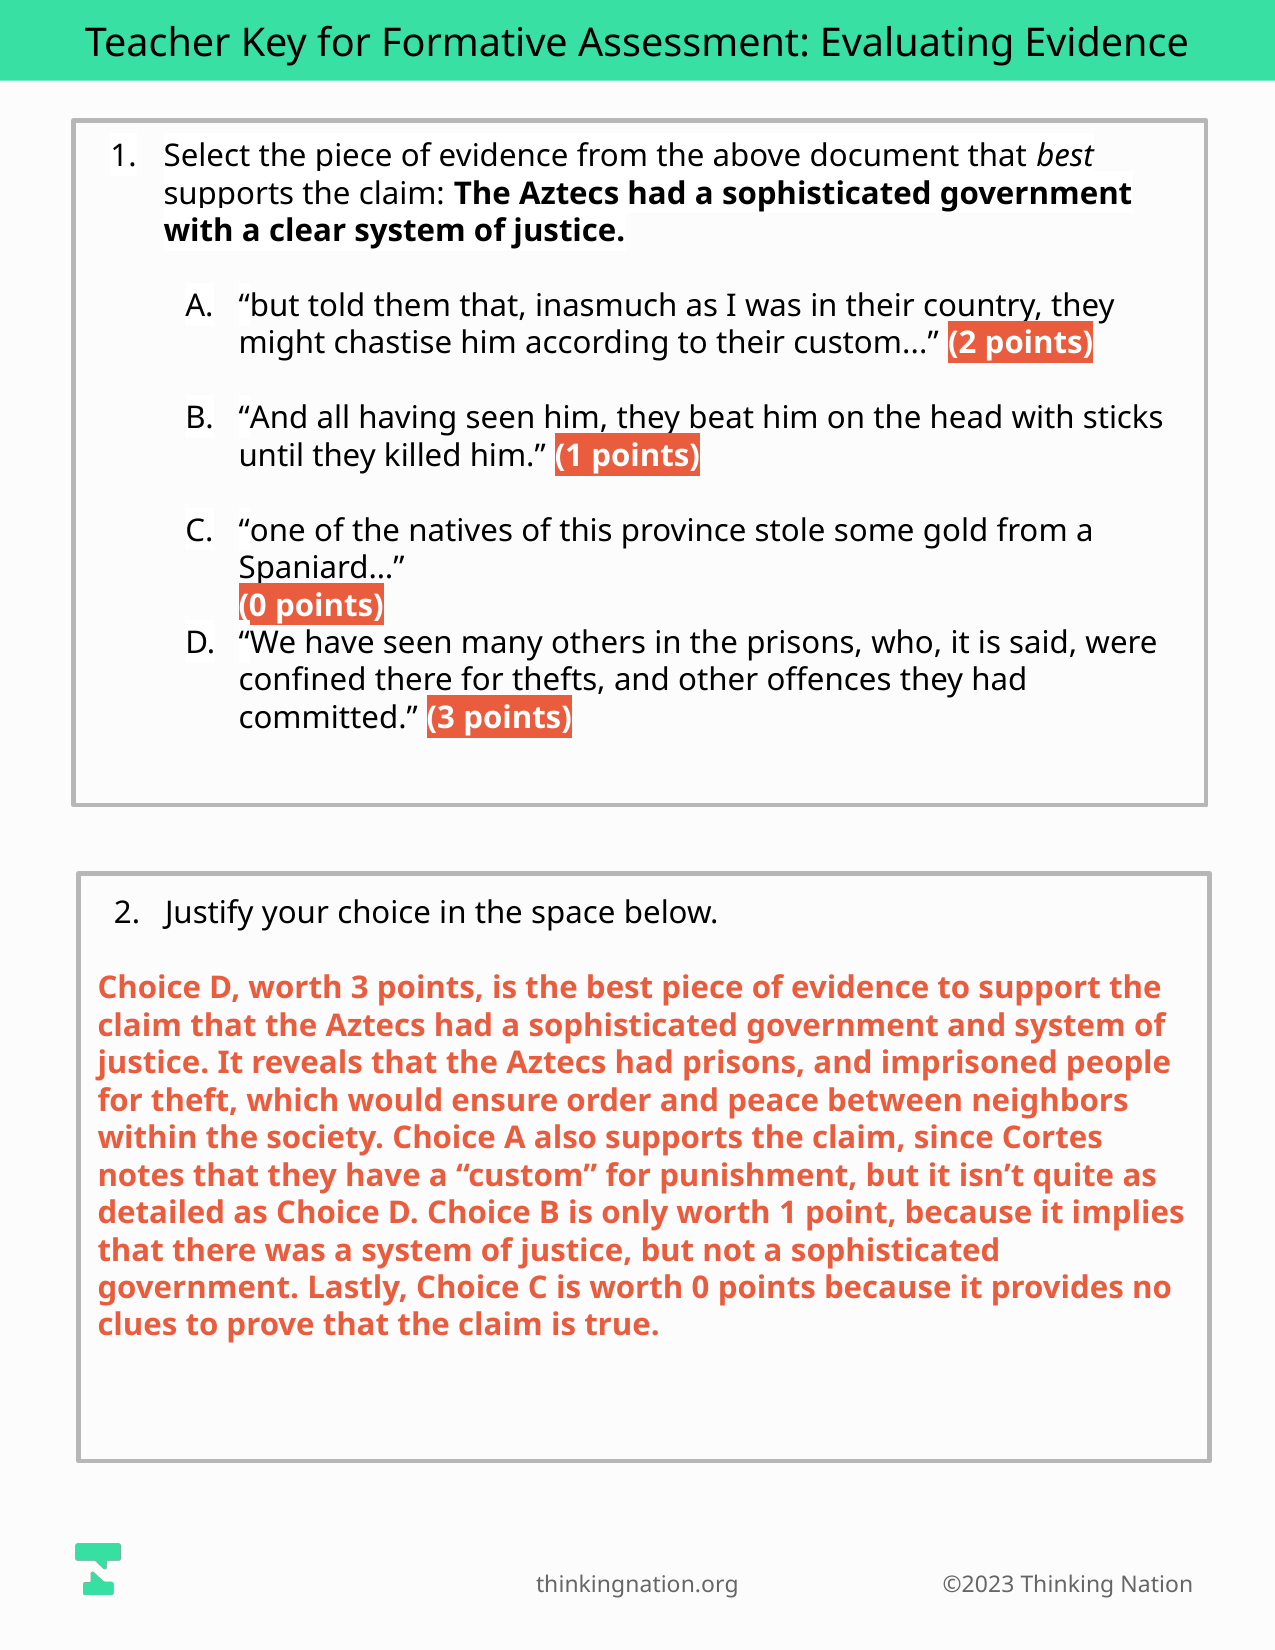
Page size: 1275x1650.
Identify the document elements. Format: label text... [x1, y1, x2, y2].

text_box Teacher Key for Formative Assessment: Evaluating Evidence [0, 0, 1275, 81]
text_box thinkingnation.org [486, 1553, 789, 1605]
picture [62, 1533, 134, 1605]
text_box Select the piece of evidence from the above document that best supports the claim: The Aztecs had a sophisticated government with a clear system of justice. “but told them that, inasmuch as I was in their country, they might chastise him according to their custom...” (2 points) “And all having seen him, they beat him on the head with sticks until they killed him.” (1 points) “one of the natives of this province stole some gold from a Spaniard…” (0 points) “We have seen many others in the prisons, who, it is said, were confined there for thefts, and other offences they had committed.” (3 points) [73, 120, 1207, 806]
text_box ©2023 Thinking Nation [907, 1553, 1210, 1605]
text_box 2. Justify your choice in the space below. Choice D, worth 3 points, is the best piece of evidence to support the claim that the Aztecs had a sophisticated government and system of justice. It reveals that the Aztecs had prisons, and imprisoned people for theft, which would ensure order and peace between neighbors within the society. Choice A also supports the claim, since Cortes notes that they have a “custom” for punishment, but it isn’t quite as detailed as Choice D. Choice B is only worth 1 point, because it implies that there was a system of justice, but not a sophisticated government. Lastly, Choice C is worth 0 points because it provides no clues to prove that the claim is true. [78, 873, 1210, 1461]
